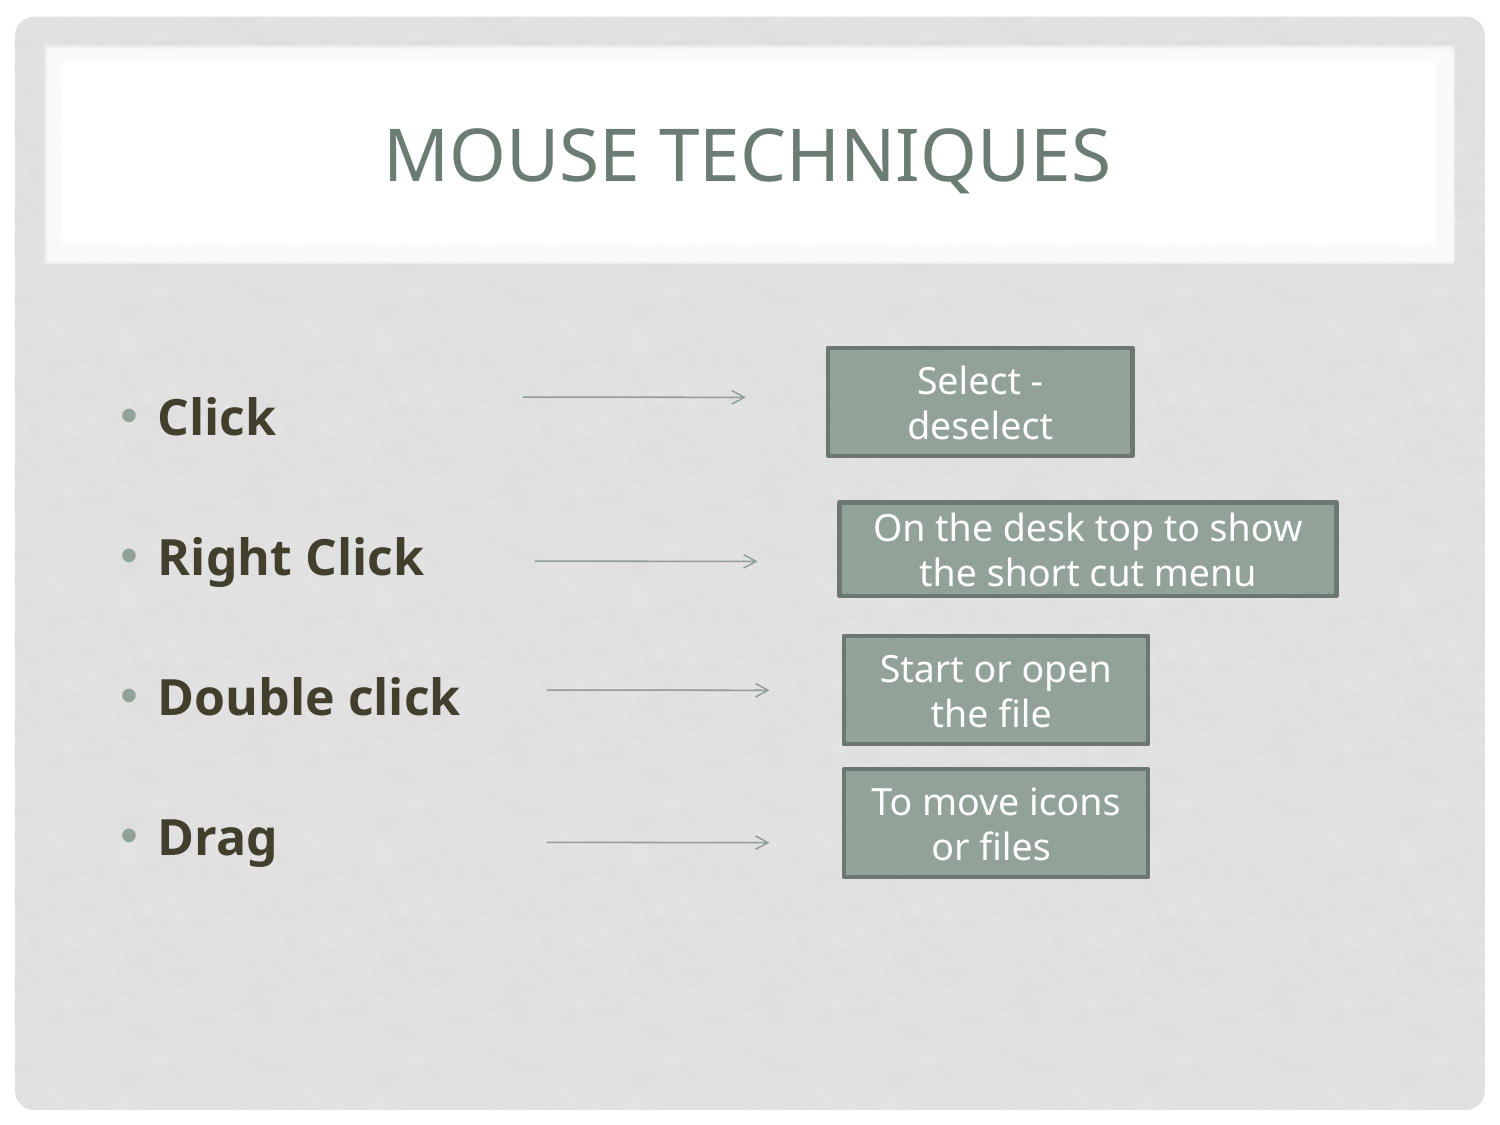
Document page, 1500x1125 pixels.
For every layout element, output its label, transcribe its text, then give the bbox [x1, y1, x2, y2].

text_box On the desk top to show the short cut menu [837, 500, 1339, 598]
title Mouse techniques [69, 66, 1425, 238]
text_box To move icons or files [842, 767, 1150, 879]
text_box Select - deselect [826, 346, 1135, 458]
text_box Start or open the file [842, 634, 1150, 746]
list Click Right Click Double click Drag [86, 378, 1437, 1125]
